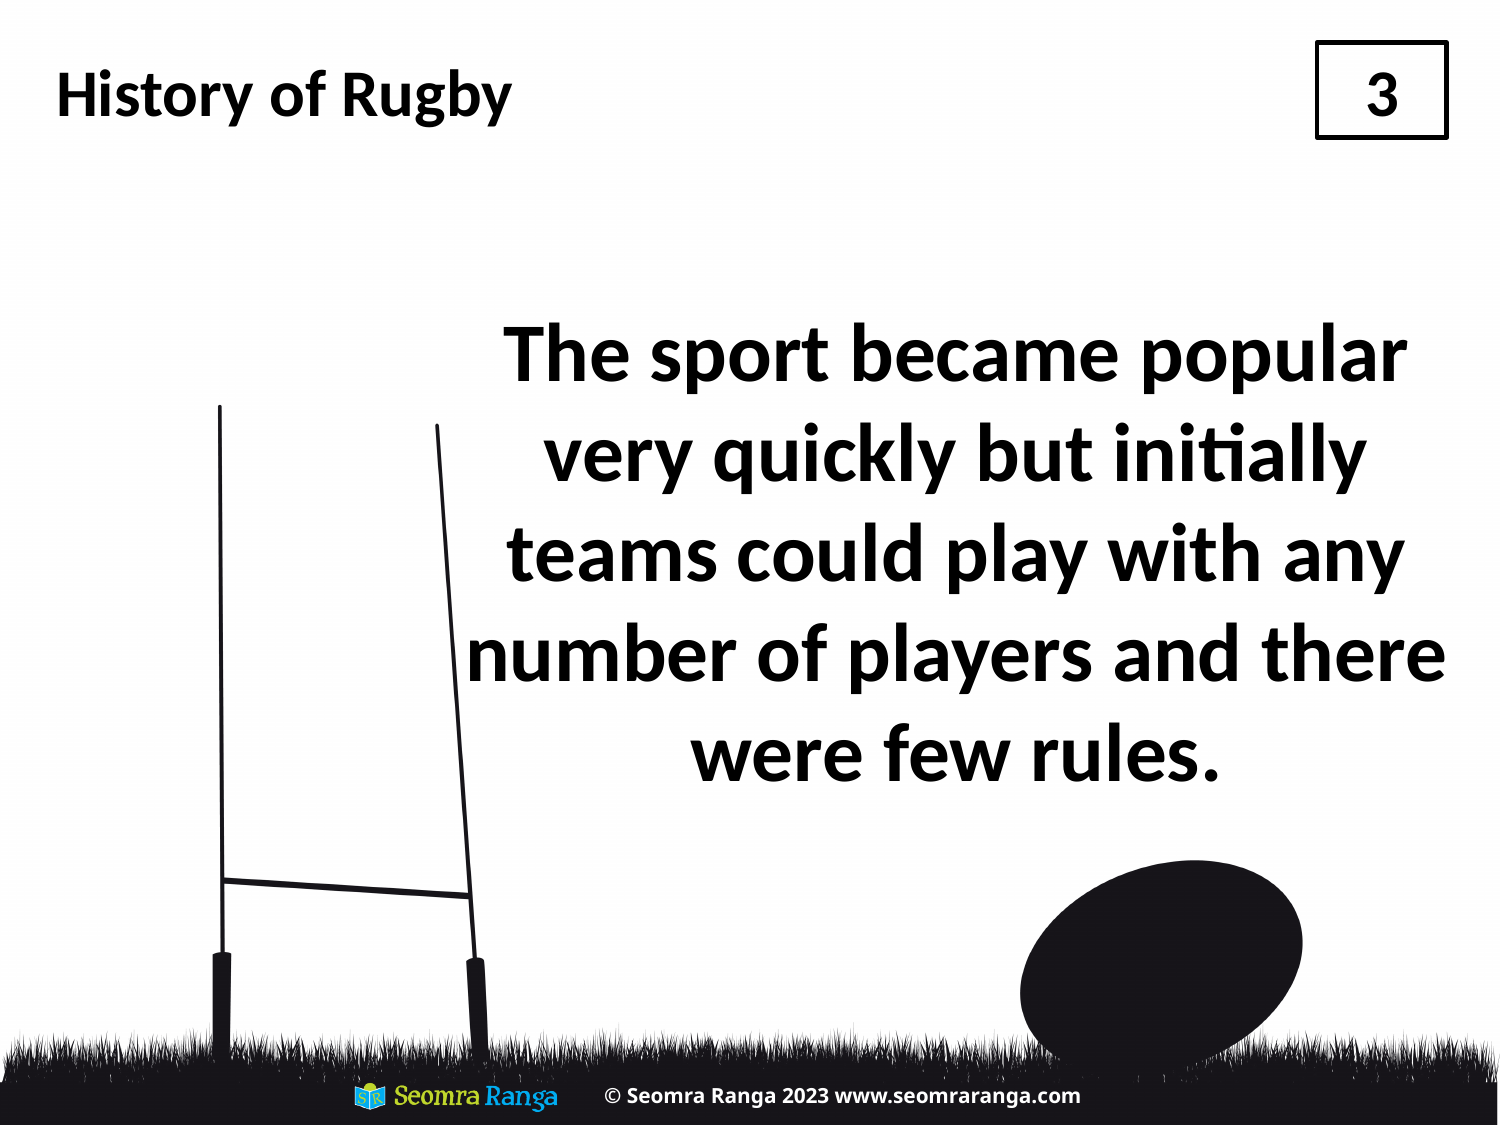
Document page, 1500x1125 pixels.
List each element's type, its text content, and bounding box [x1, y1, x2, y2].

text_box 3 [1316, 42, 1447, 138]
text_box © Seomra Ranga 2023 www.seomraranga.com [570, 1074, 1121, 1115]
picture [0, 0, 1500, 1125]
text_box History of Rugby [41, 42, 538, 138]
text_box The sport became popular very quickly but initially teams could play with any number of players and there were few rules. [430, 290, 1483, 806]
